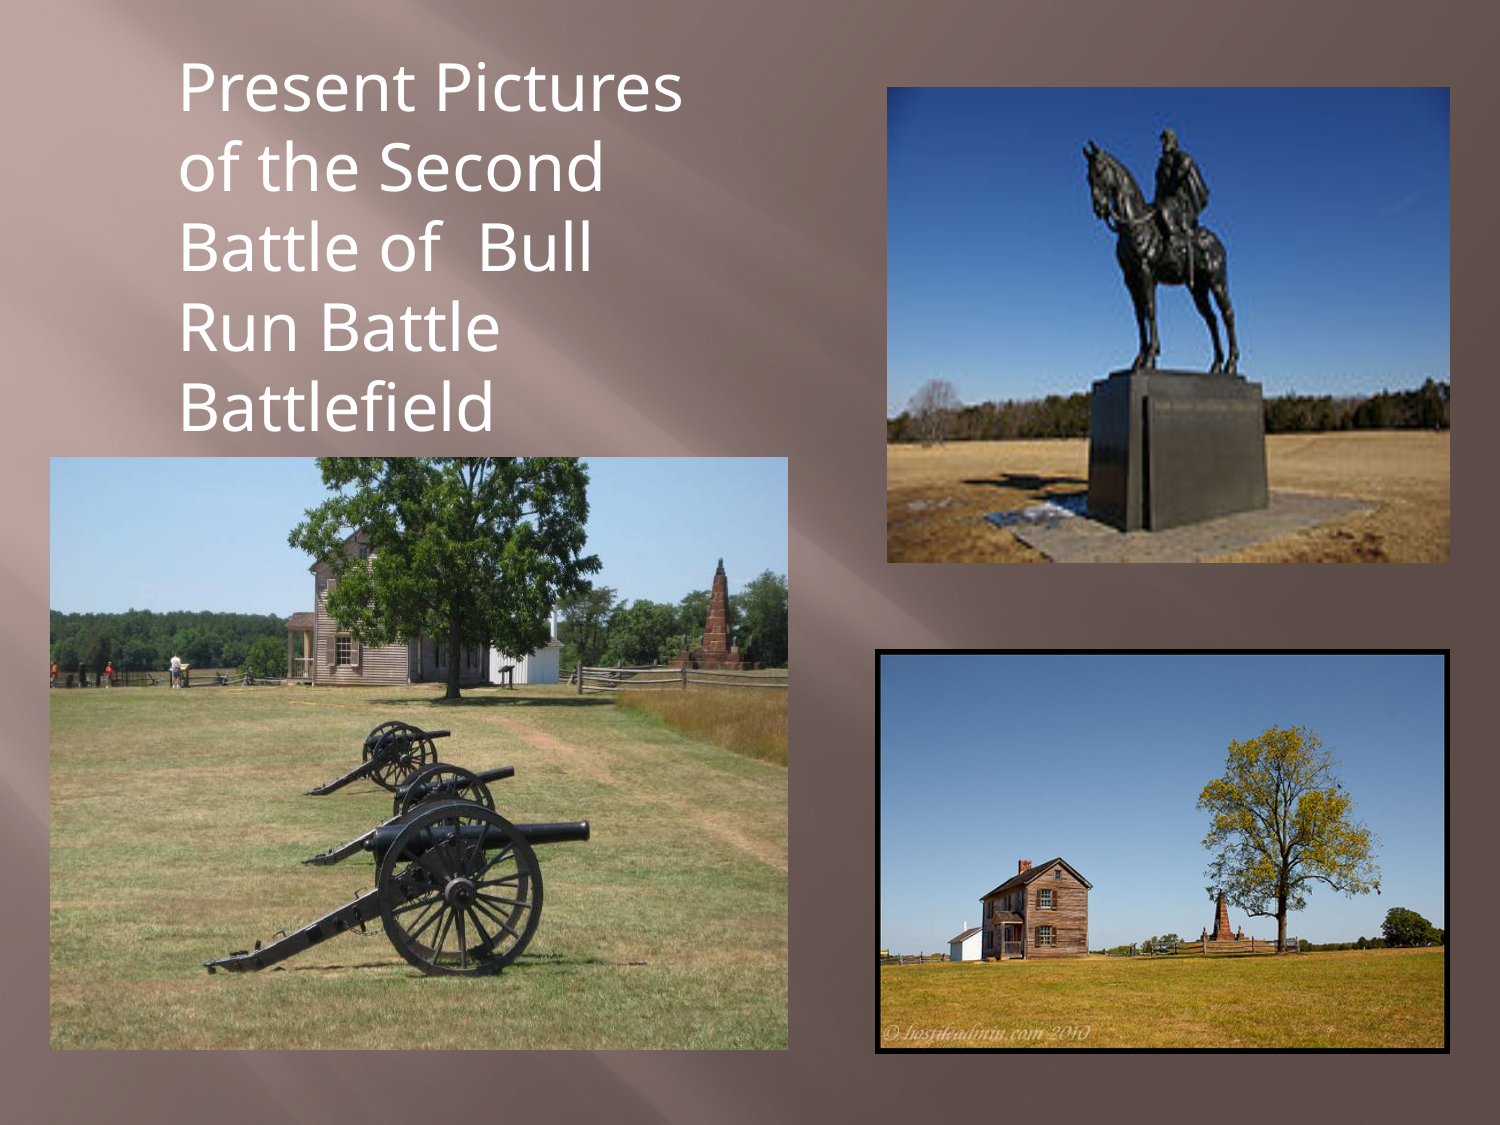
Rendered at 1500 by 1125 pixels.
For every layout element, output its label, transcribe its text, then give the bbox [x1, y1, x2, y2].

picture [49, 457, 788, 1051]
text_box Present Pictures of the Second Battle of Bull Run Battle Battlefield [162, 37, 713, 452]
picture [887, 87, 1451, 563]
picture [874, 649, 1450, 1055]
